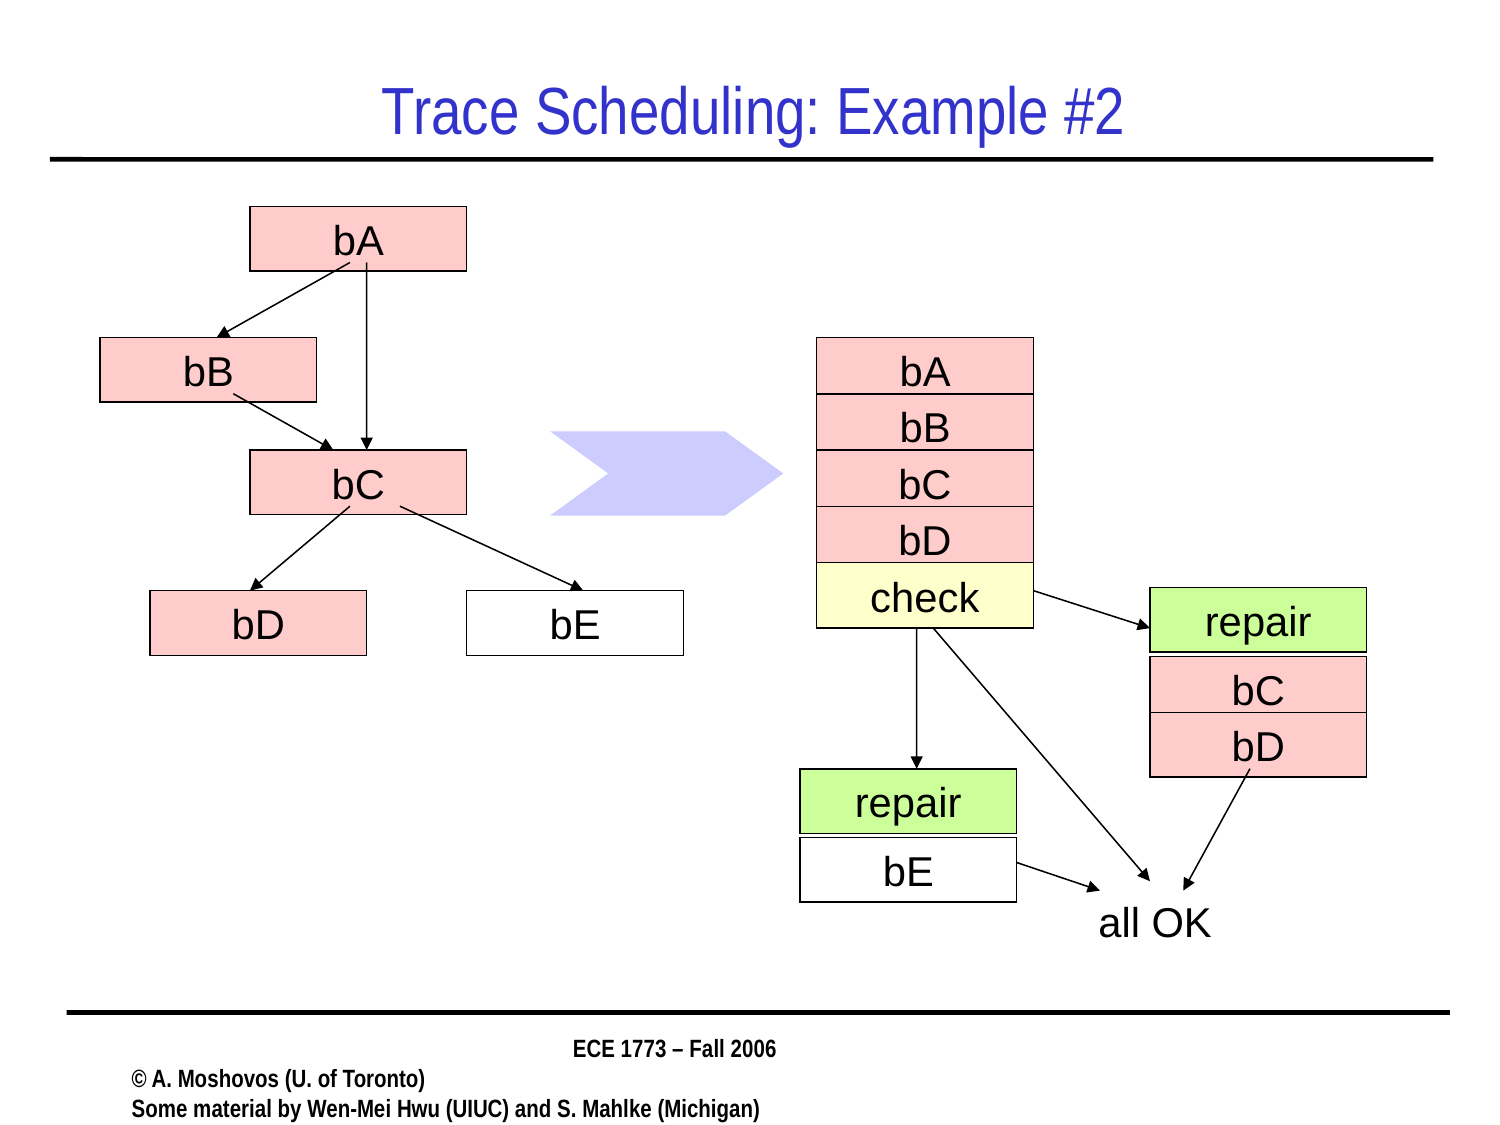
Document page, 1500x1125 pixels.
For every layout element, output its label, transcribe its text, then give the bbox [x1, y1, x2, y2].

text_box [216, 262, 351, 338]
text_box [1183, 768, 1251, 891]
text_box bC [816, 450, 1034, 506]
text_box [1016, 862, 1100, 893]
text_box all OK [1083, 888, 1227, 954]
text_box [399, 506, 584, 592]
text_box [249, 506, 351, 591]
text_box bD [150, 590, 367, 656]
text_box bB [816, 393, 1034, 450]
text_box bA [249, 206, 467, 272]
text_box bD [816, 506, 1034, 562]
text_box [549, 431, 784, 516]
text_box repair [1149, 587, 1367, 653]
text_box bE [800, 837, 1017, 903]
text_box [933, 628, 1150, 882]
text_box bC [249, 450, 467, 515]
text_box bE [466, 590, 684, 656]
footer ECE 1773 – Fall 2006 © A. Moshovos (U. of Toronto) Some material by Wen-Mei Hwu (UIUC) and S. Mahlke (Michigan) [116, 1024, 1234, 1101]
text_box [910, 628, 923, 769]
text_box bA [816, 337, 1034, 393]
text_box bB [99, 337, 317, 403]
text_box [360, 262, 373, 451]
text_box [1033, 590, 1150, 631]
text_box bD [1149, 712, 1367, 778]
text_box repair [800, 768, 1017, 834]
text_box bC [1149, 656, 1367, 712]
text_box [233, 393, 334, 451]
text_box check [816, 562, 1034, 629]
title Trace Scheduling: Example #2 [116, 65, 1392, 151]
